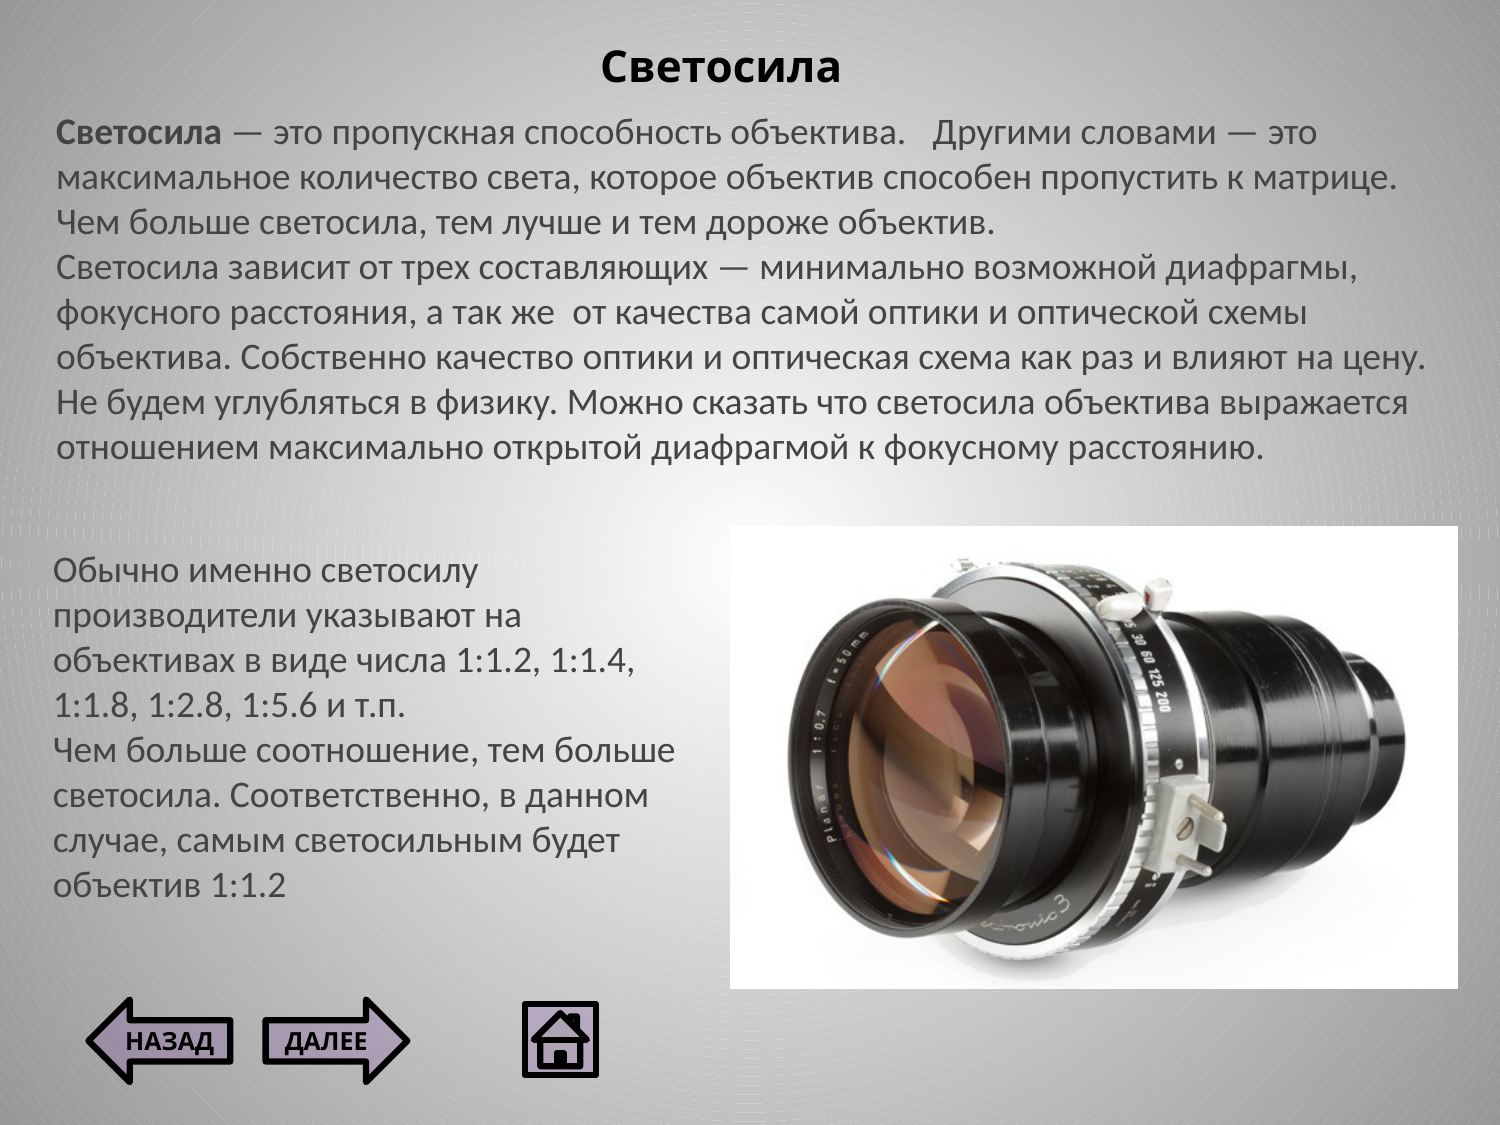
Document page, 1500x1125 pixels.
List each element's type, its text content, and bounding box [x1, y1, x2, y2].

picture [730, 525, 1459, 990]
text_box ДАЛЕЕ [263, 997, 410, 1085]
text_box [523, 1002, 598, 1077]
text_box НАЗАД [86, 997, 233, 1085]
text_box Обычно именно светосилу производители указывают на объективах в виде числа 1:1.2, 1:1.4, 1:1.8, 1:2.8, 1:5.6 и т.п. Чем больше соотношение, тем больше светосила. Соответственно, в данном случае, самым светосильным будет объектив 1:1.2 [38, 537, 725, 913]
text_box Светосила — это пропускная способность объектива. Другими словами — это максимальное количество света, которое объектив способен пропустить к матрице. Чем больше светосила, тем лучше и тем дороже объектив. Светосила зависит от трех составляющих — минимально возможной диафрагмы, фокусного расстояния, а так же от качества самой оптики и оптической схемы объектива. Собственно качество оптики и оптическая схема как раз и влияют на цену. Не будем углубляться в физику. Можно сказать что светосила объектива выражается отношением максимально открытой диафрагмой к фокусному расстоянию. [41, 99, 1458, 475]
title Светосила [230, 30, 1213, 99]
